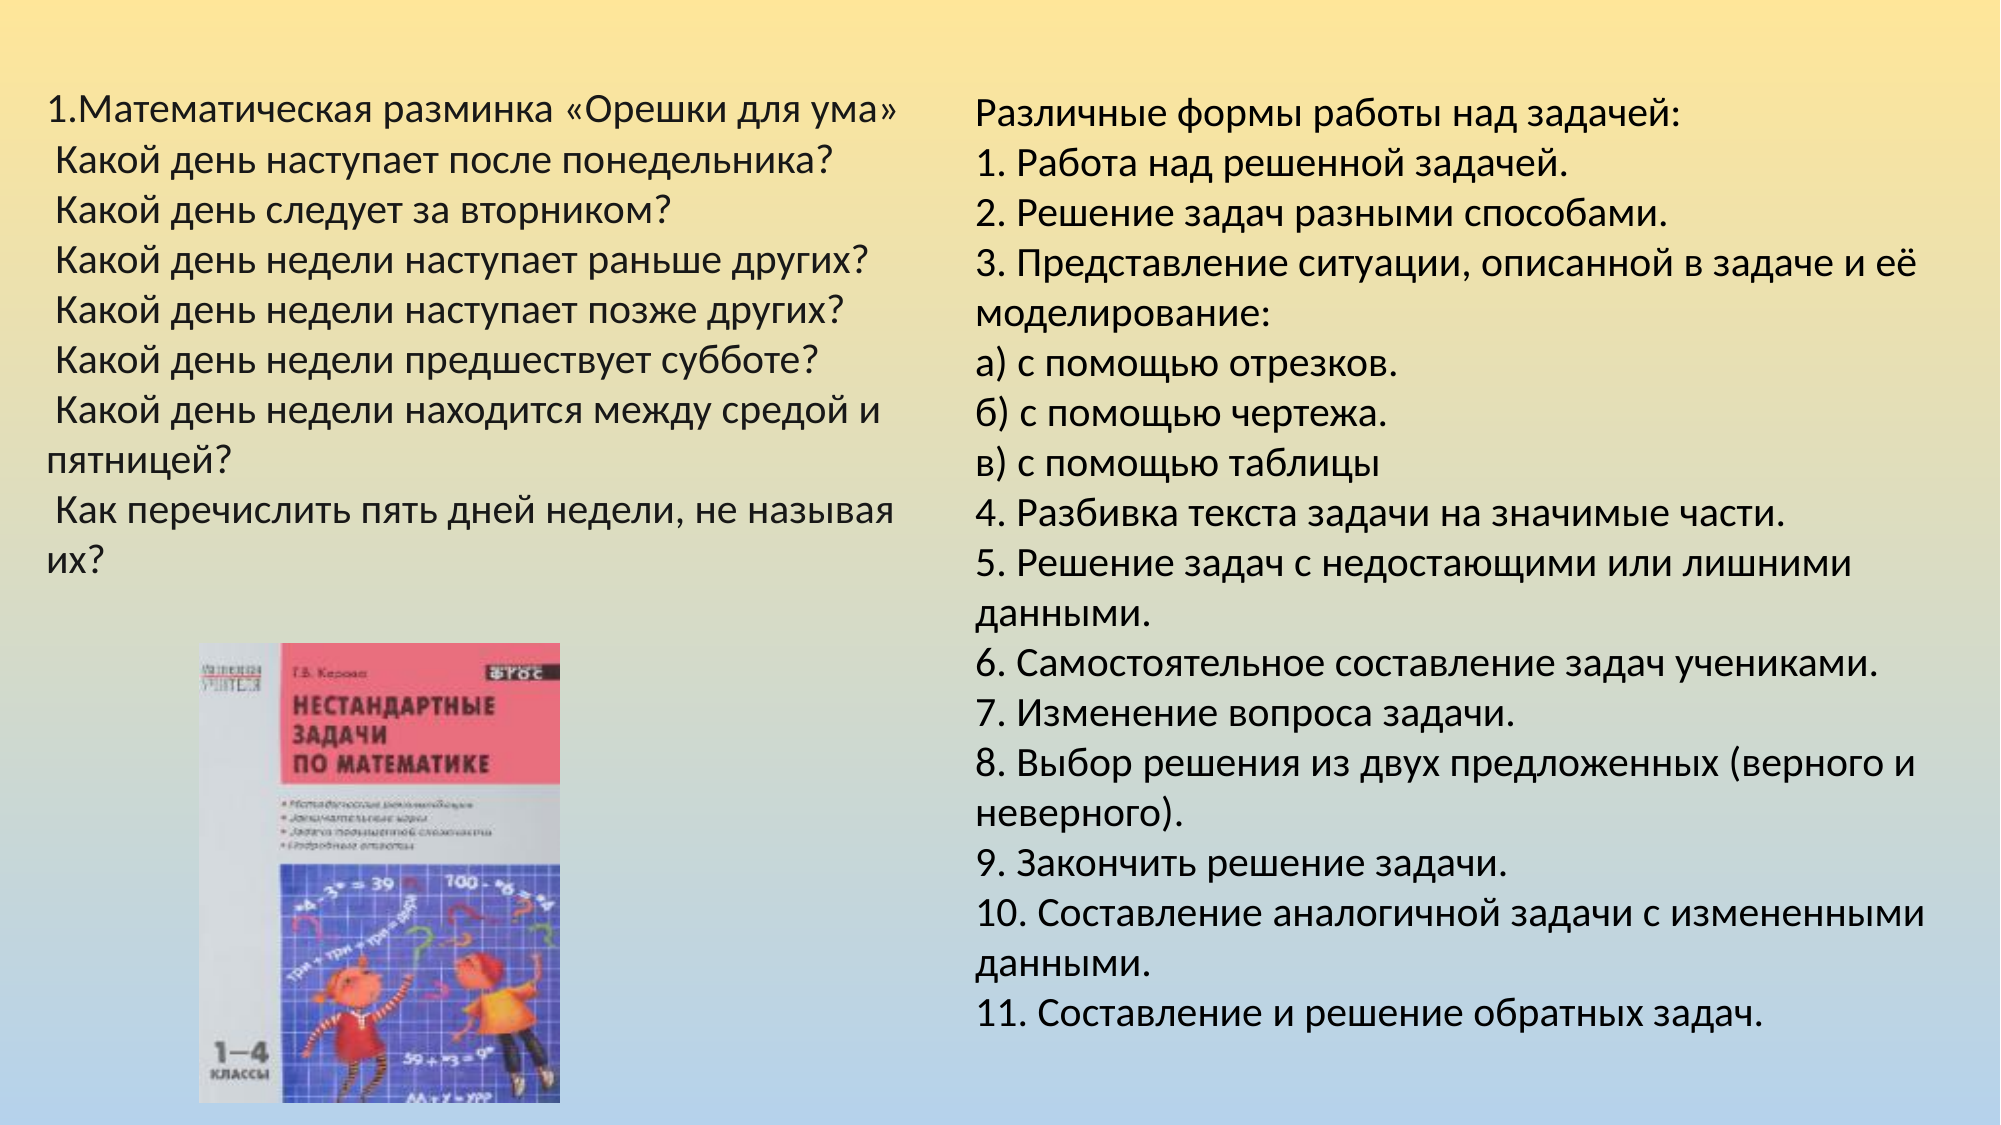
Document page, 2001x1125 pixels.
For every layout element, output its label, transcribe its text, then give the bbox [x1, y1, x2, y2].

text_box 1.Математическая разминка «Орешки для ума» Какой день наступает после понедельника? Какой день следует за вторником? Какой день недели наступает раньше других? Какой день недели наступает позже других? Какой день недели предшествует субботе? Какой день недели находится между средой и пятницей? Как перечислить пять дней недели, не называя их? [31, 23, 934, 589]
picture [199, 643, 560, 1103]
text_box Различные формы работы над задачей: 1. Работа над решенной задачей. 2. Решение задач разными способами. 3. Представление ситуации, описанной в задаче и её моделирование: а) с помощью отрезков. б) с помощью чертежа. в) с помощью таблицы 4. Разбивка текста задачи на значимые части. 5. Решение задач с недостающими или лишними данными. 6. Самостоятельное составление задач учениками. 7. Изменение вопроса задачи. 8. Выбор решения из двух предложенных (верного и неверного). 9. Закончить решение задачи. 10. Составление аналогичной задачи с измененными данными. 11. Составление и решение обратных задач. [960, 76, 1961, 1043]
